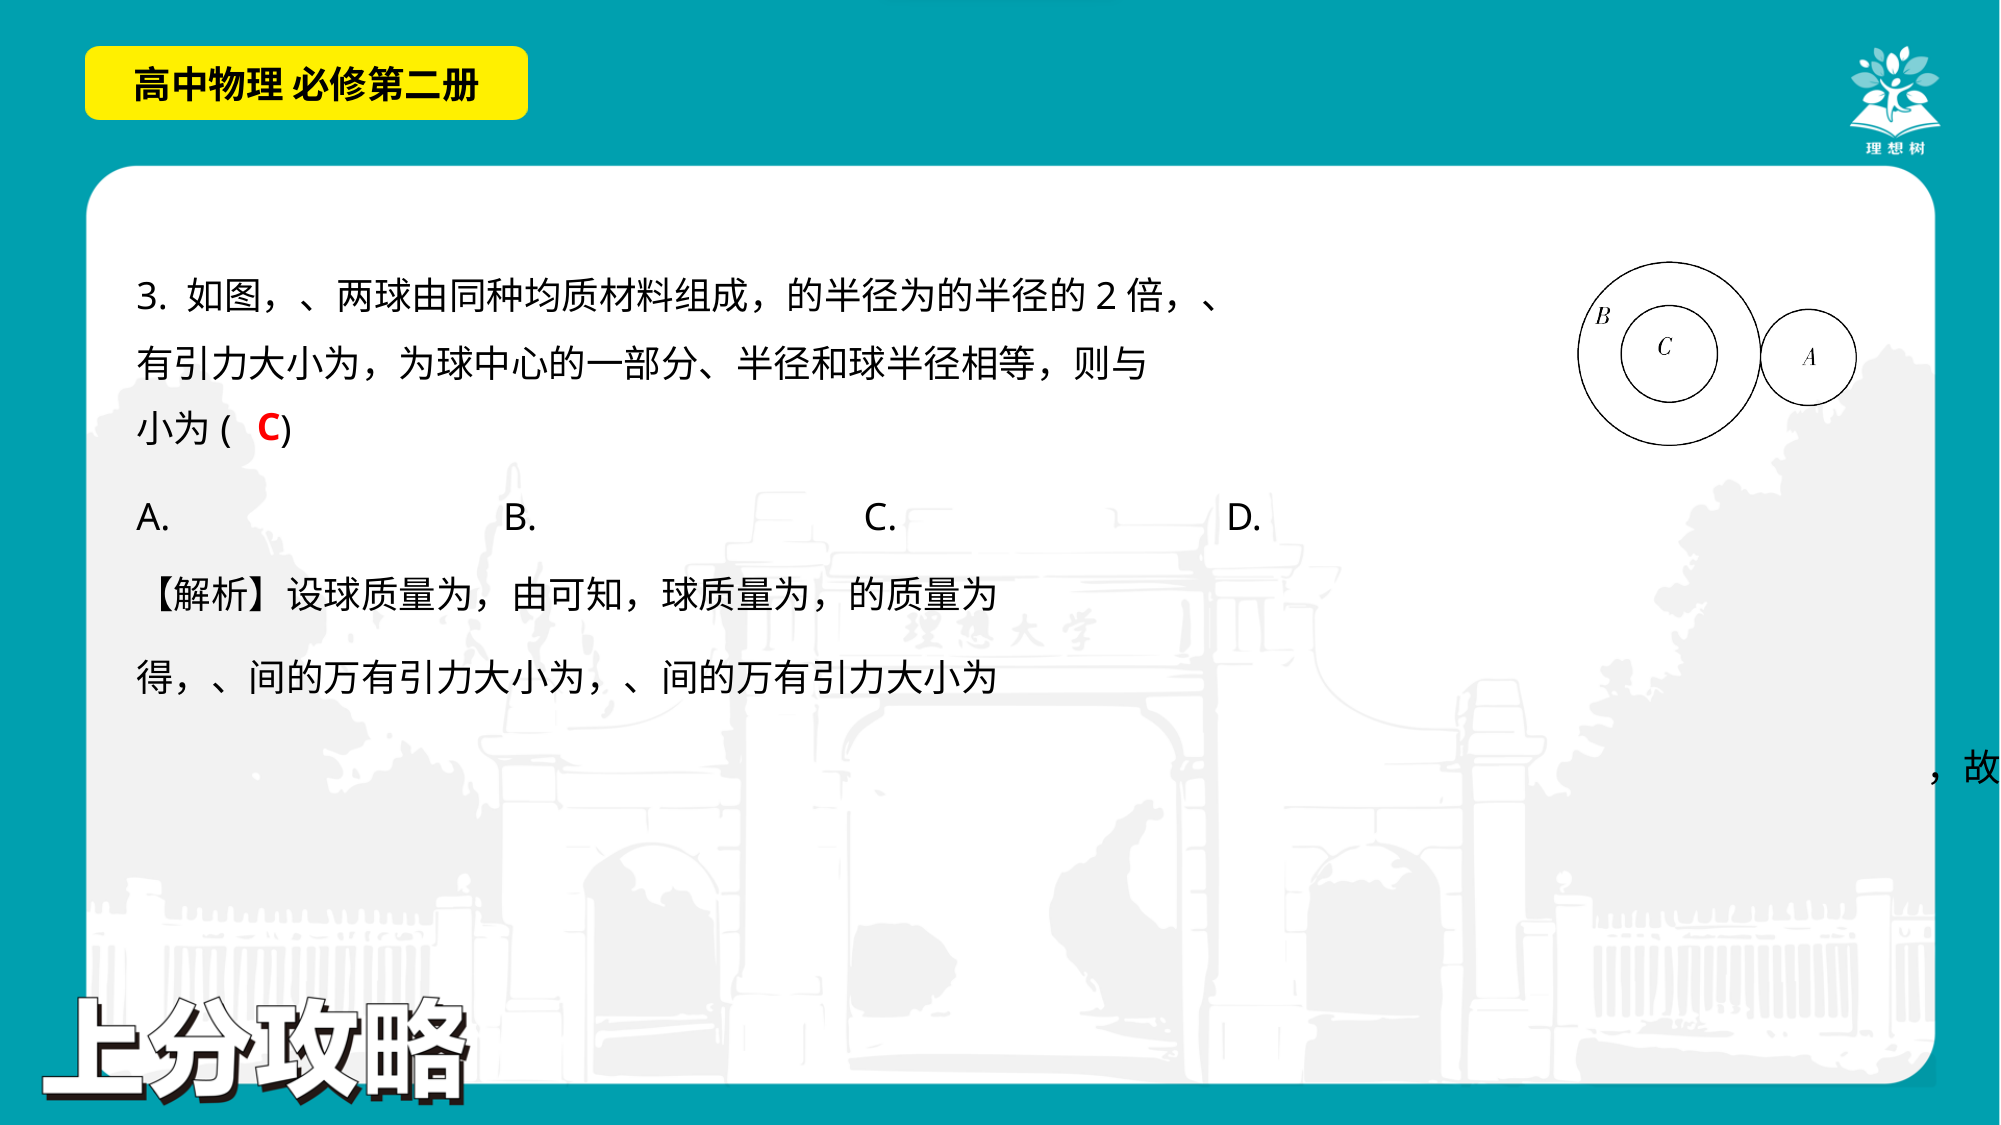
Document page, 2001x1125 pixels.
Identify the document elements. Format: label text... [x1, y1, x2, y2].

text_box C [241, 383, 296, 442]
picture [0, 0, 2000, 1125]
